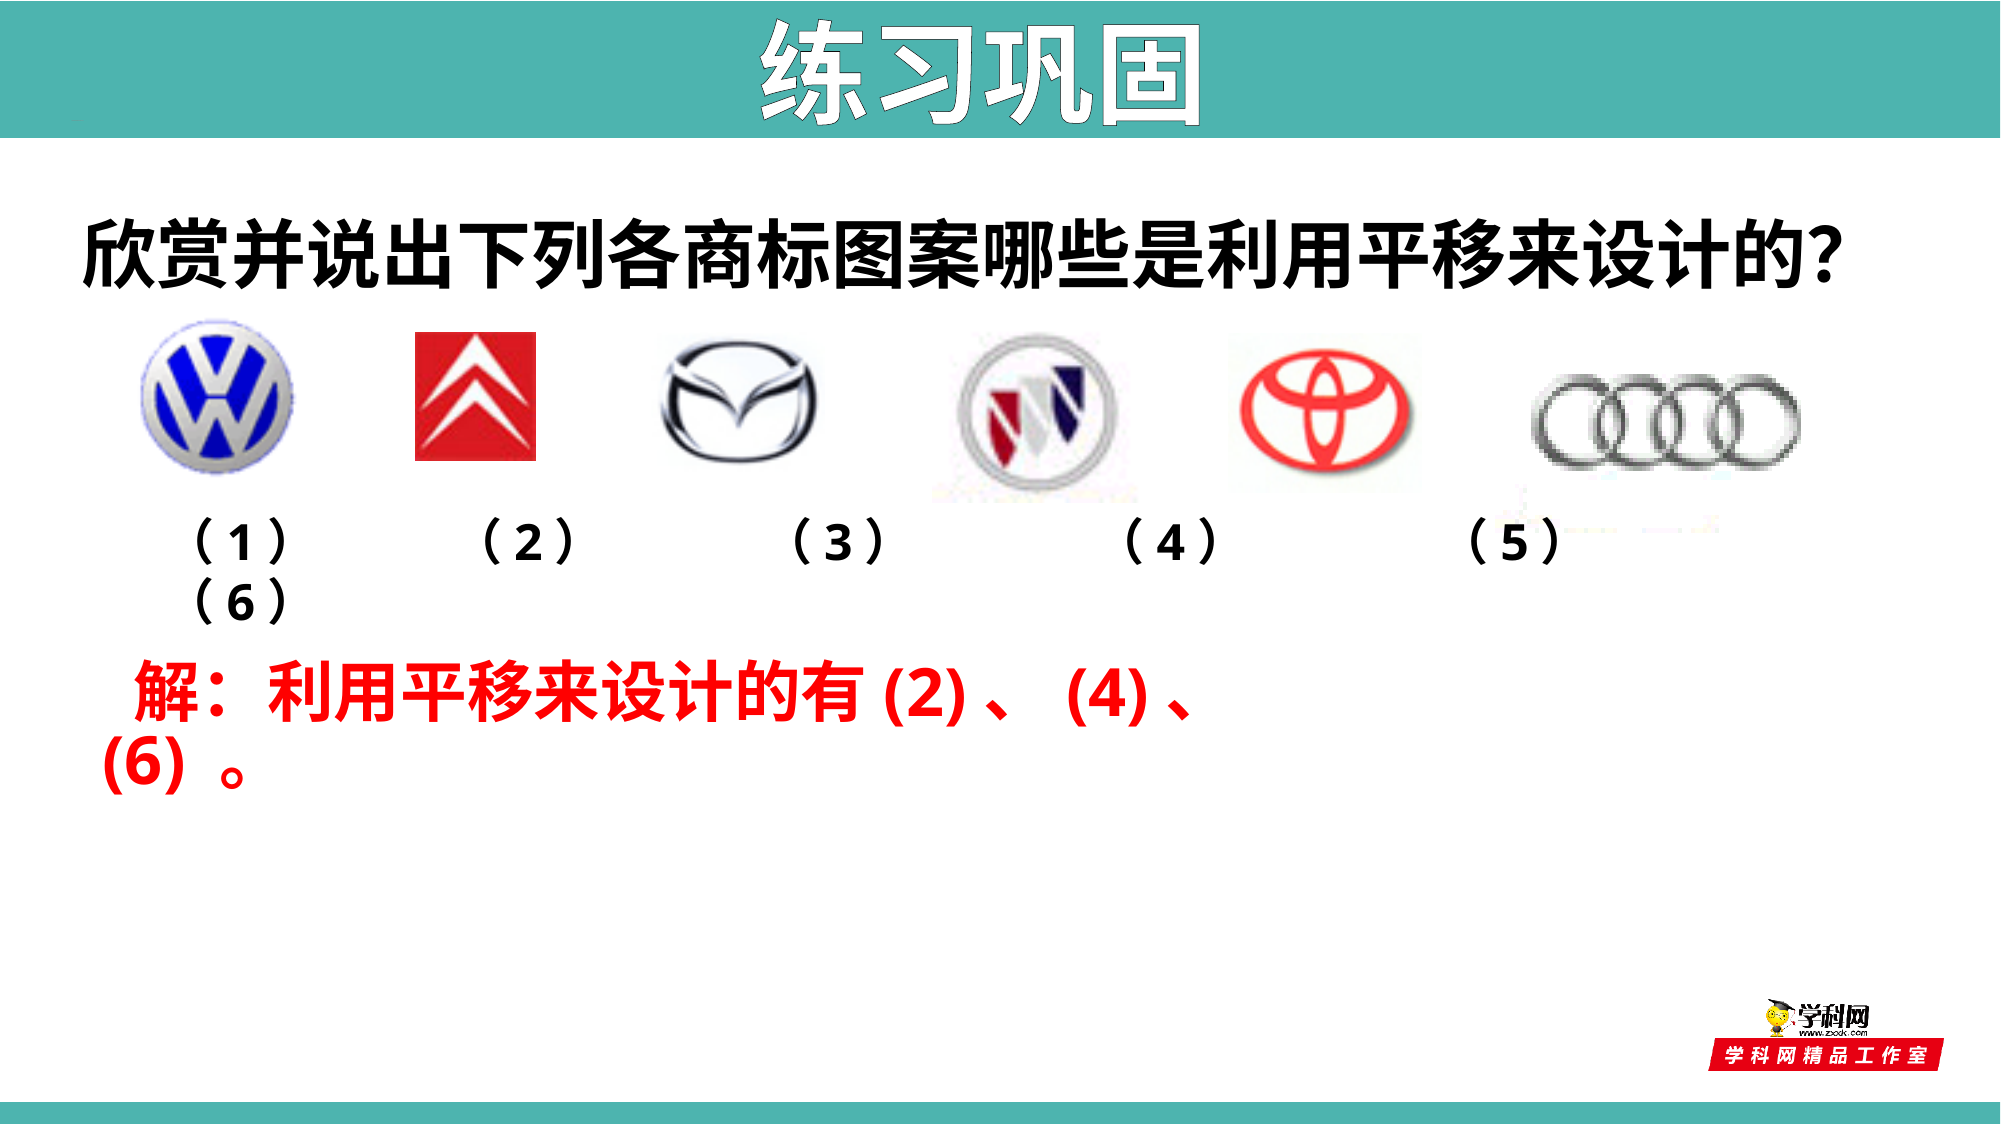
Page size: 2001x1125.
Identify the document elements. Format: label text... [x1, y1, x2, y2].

picture [0, 1, 2001, 1124]
text_box 欣赏并说出下列各商标图案哪些是利用平移来设计的？ [66, 155, 1973, 305]
text_box 练习巩固 [742, 0, 1223, 146]
text_box （1） （2） （3） （4） （5） （6） [149, 503, 1909, 639]
text_box 解：利用平移来设计的有(2)、(4)、(6) 。 [87, 654, 1400, 806]
